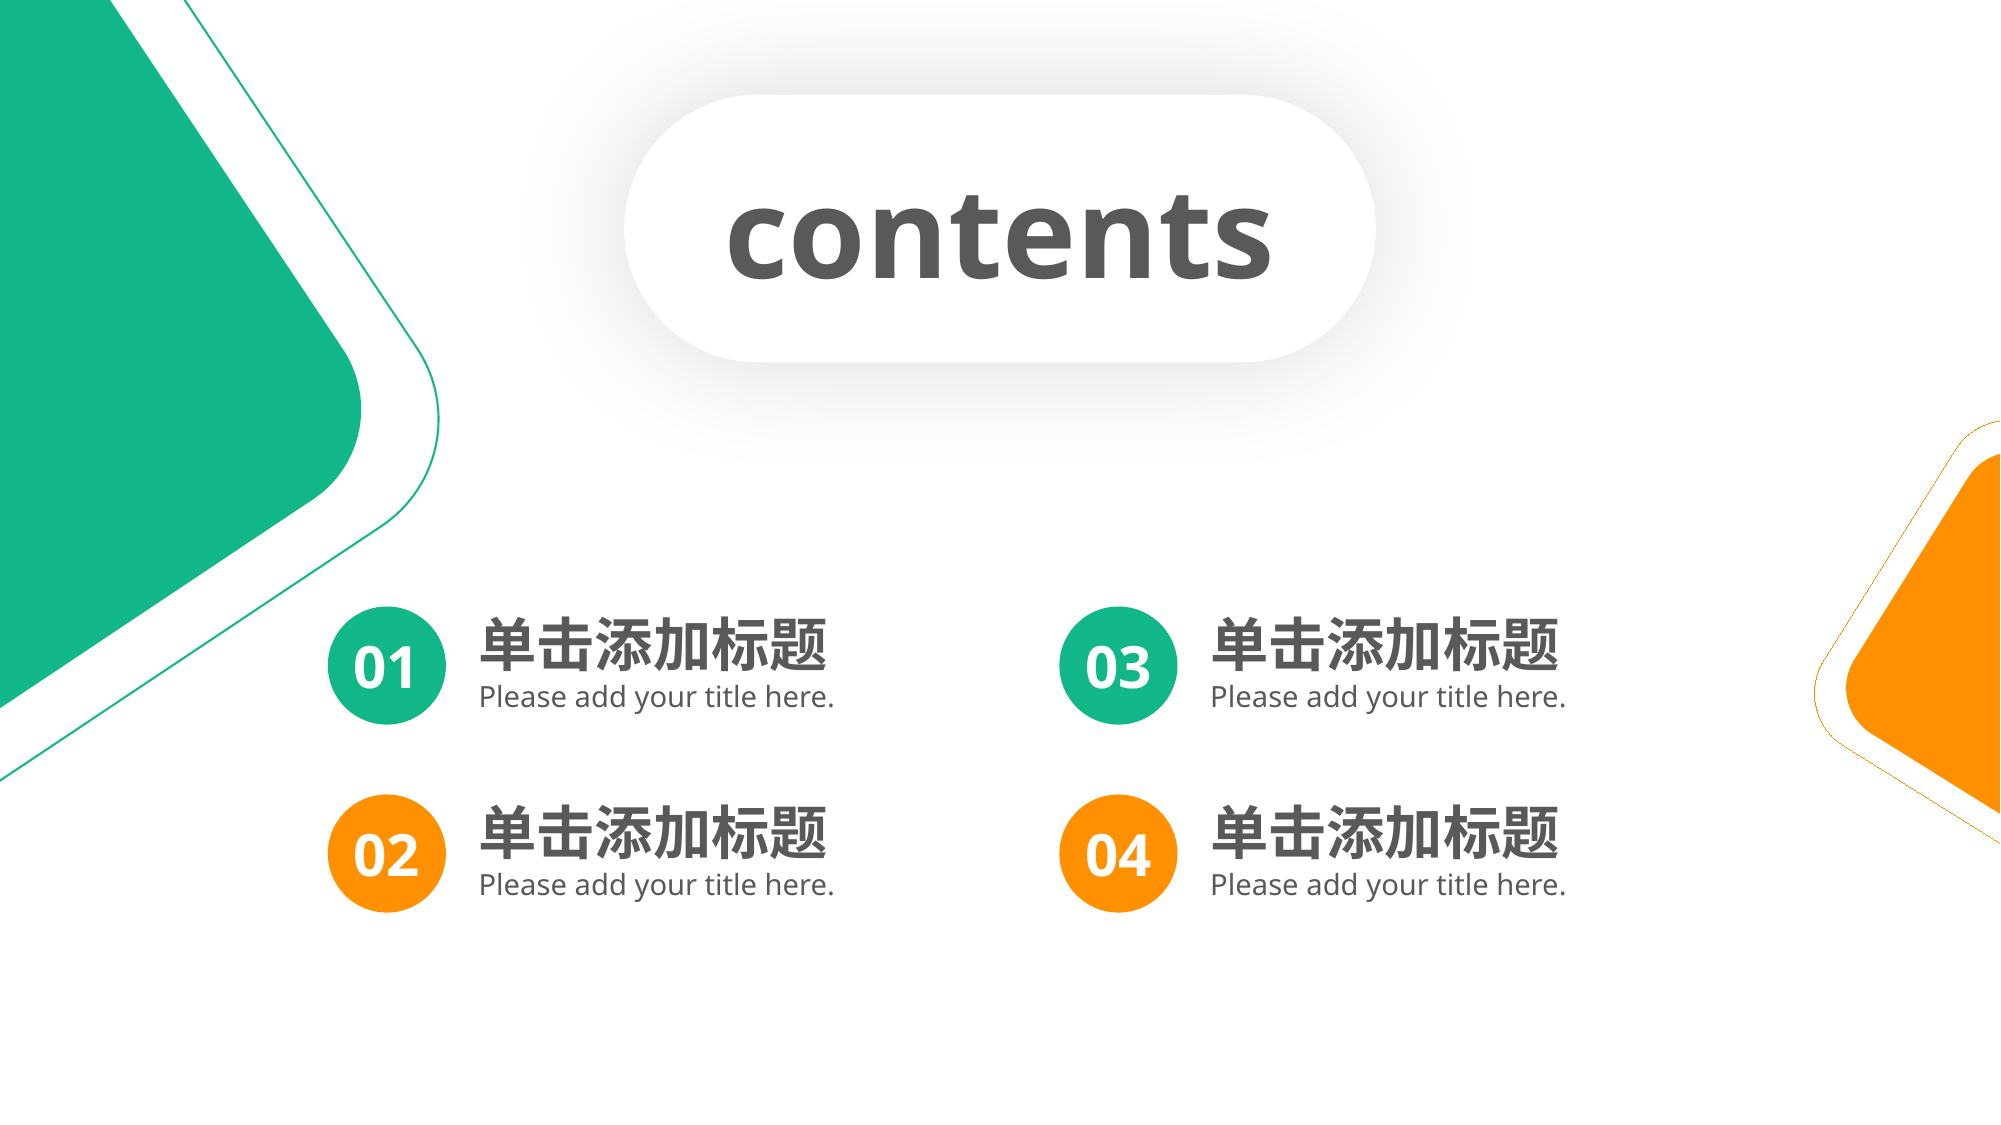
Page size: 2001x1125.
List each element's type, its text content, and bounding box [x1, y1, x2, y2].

text_box contents [623, 93, 1377, 364]
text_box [327, 788, 857, 913]
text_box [1059, 600, 1588, 725]
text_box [342, 600, 857, 725]
text_box [1814, 421, 2000, 844]
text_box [0, 0, 342, 741]
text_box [1059, 788, 1588, 913]
